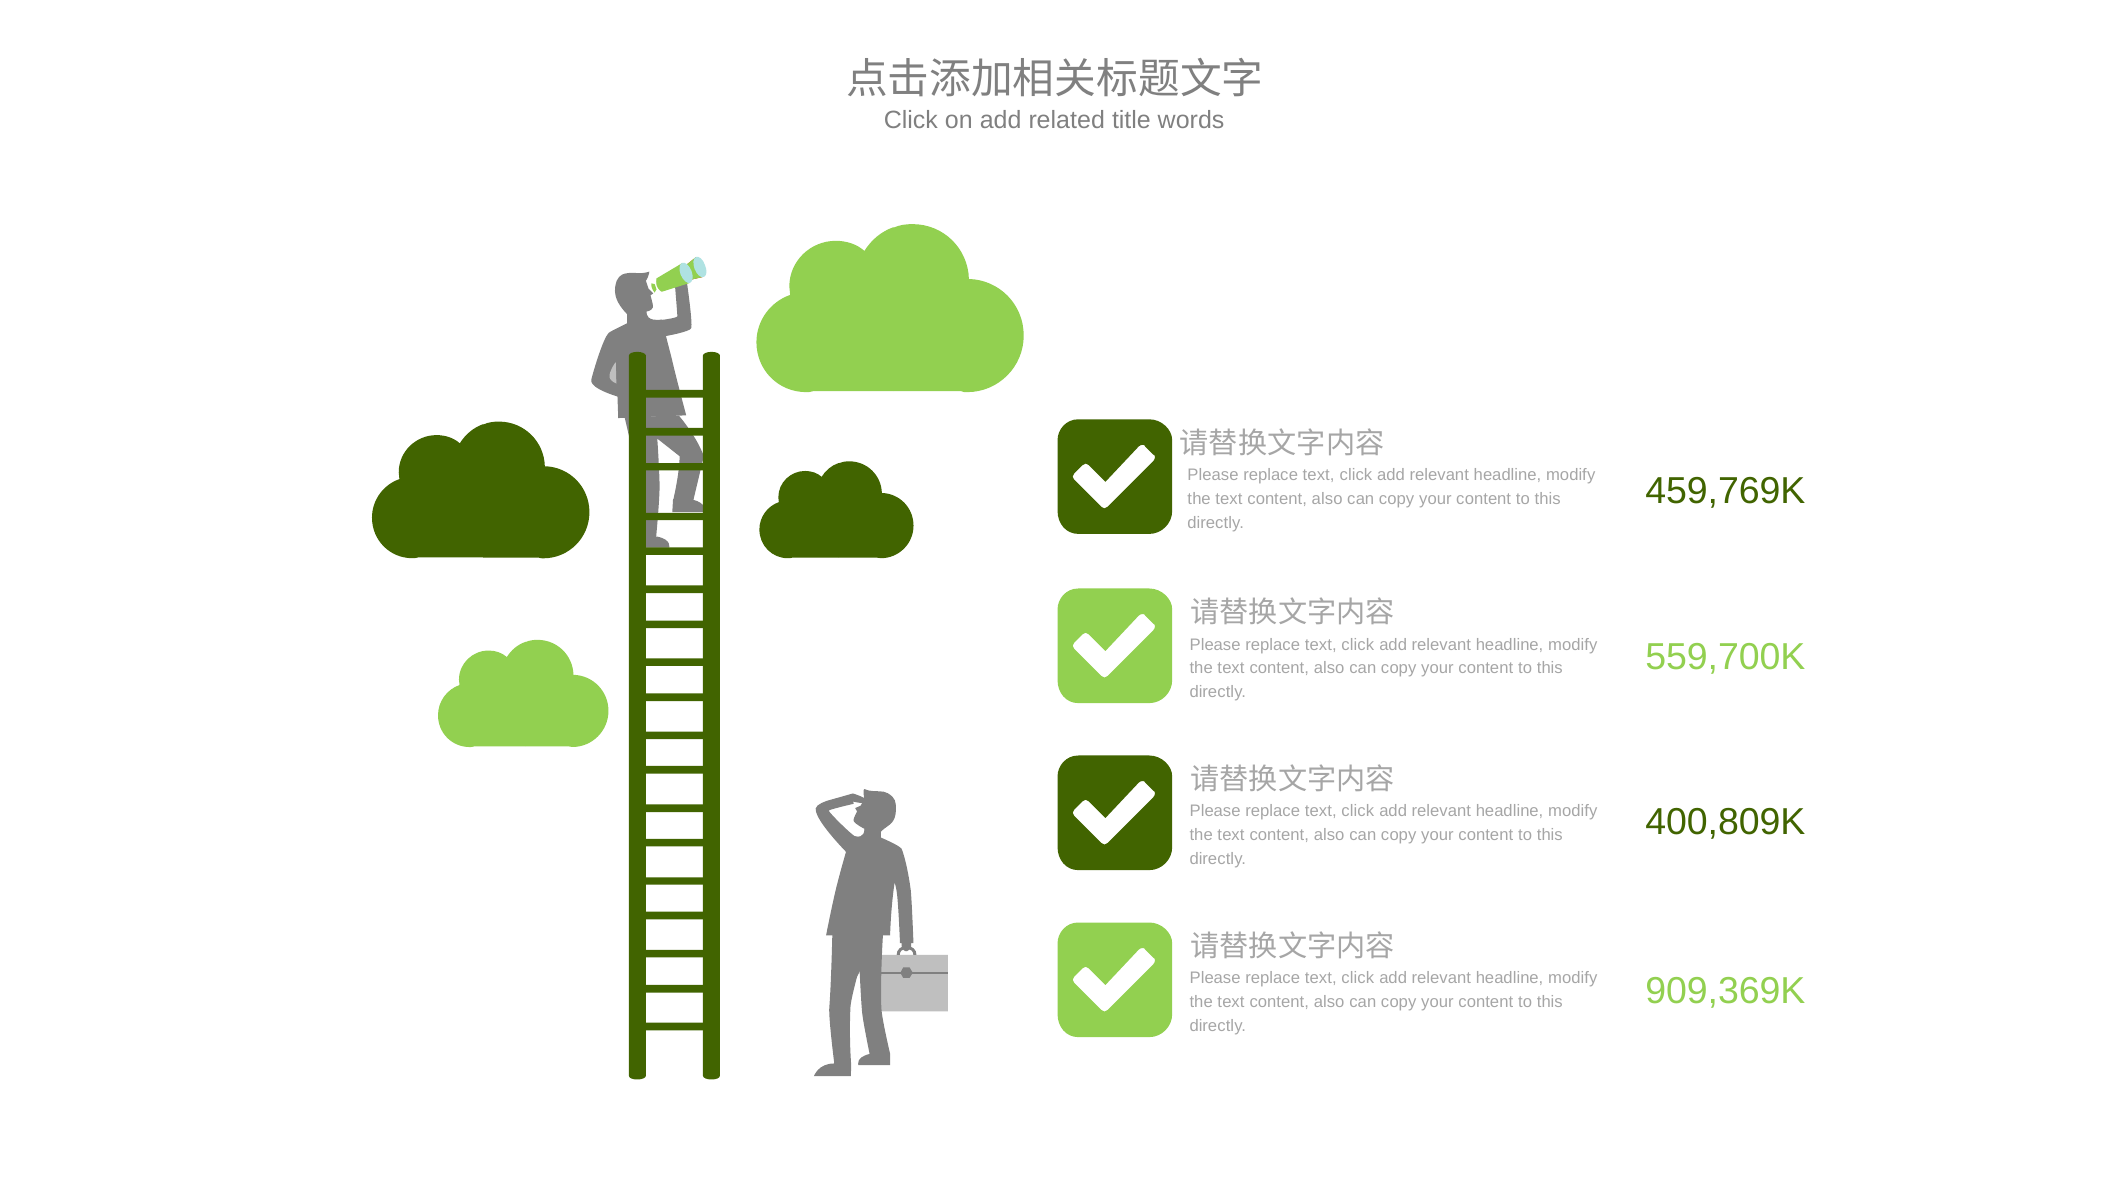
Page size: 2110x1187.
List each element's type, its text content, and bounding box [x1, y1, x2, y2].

text_box 909,369K [1645, 957, 1806, 1012]
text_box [813, 787, 948, 1077]
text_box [371, 421, 590, 559]
text_box [1057, 419, 1173, 534]
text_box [1189, 586, 1625, 700]
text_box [628, 351, 720, 1080]
text_box [1057, 755, 1173, 871]
text_box 459,769K [1645, 456, 1806, 511]
text_box [1057, 588, 1173, 704]
text_box [1057, 922, 1173, 1038]
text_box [759, 461, 914, 559]
text_box 点击添加相关标题文字 [803, 44, 1307, 107]
text_box 559,700K [1645, 623, 1806, 678]
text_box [756, 224, 1024, 393]
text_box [1189, 920, 1625, 1034]
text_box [1189, 753, 1625, 843]
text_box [589, 255, 708, 548]
text_box Click on add related title words [864, 95, 1246, 158]
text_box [437, 639, 609, 747]
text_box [1179, 417, 1622, 531]
text_box 400,809K [1645, 788, 1806, 843]
